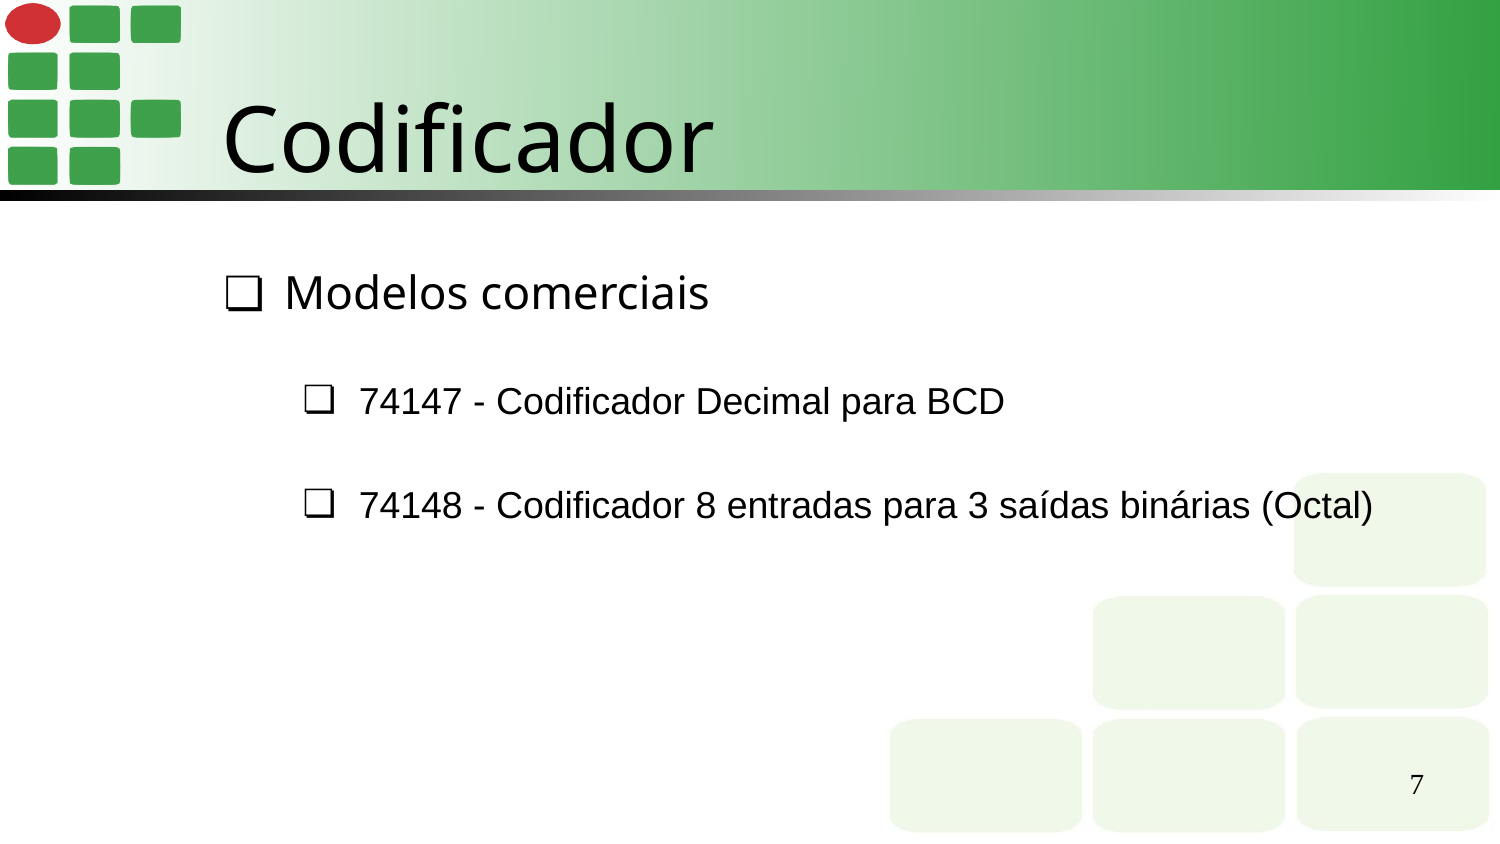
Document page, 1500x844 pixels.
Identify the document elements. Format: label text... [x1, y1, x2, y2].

picture [5, 3, 181, 185]
text_box Codificador [206, 26, 1468, 207]
text_box Modelos comerciais 74147 - Codificador Decimal para BCD 74148 - Codificador 8 entradas para 3 saídas binárias (Octal) [193, 248, 1469, 707]
slide_number ‹#› [1368, 768, 1425, 827]
picture [803, 441, 1495, 835]
